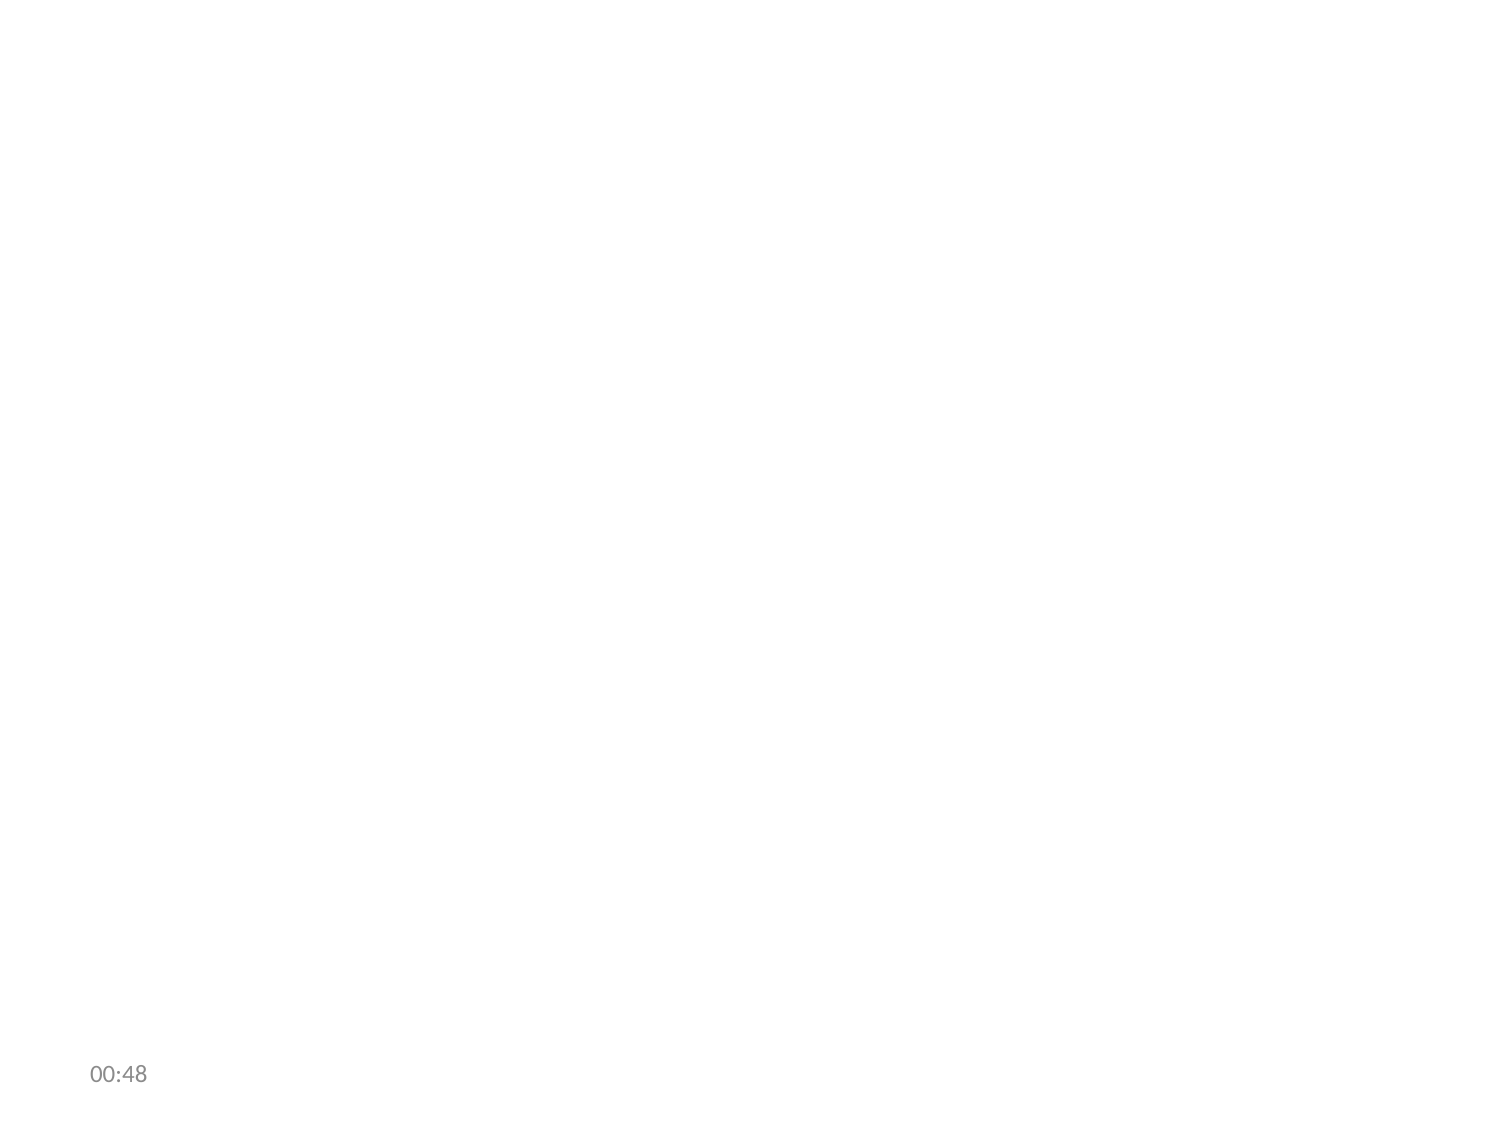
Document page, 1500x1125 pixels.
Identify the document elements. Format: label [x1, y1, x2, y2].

slide_number [75, 1042, 425, 1103]
